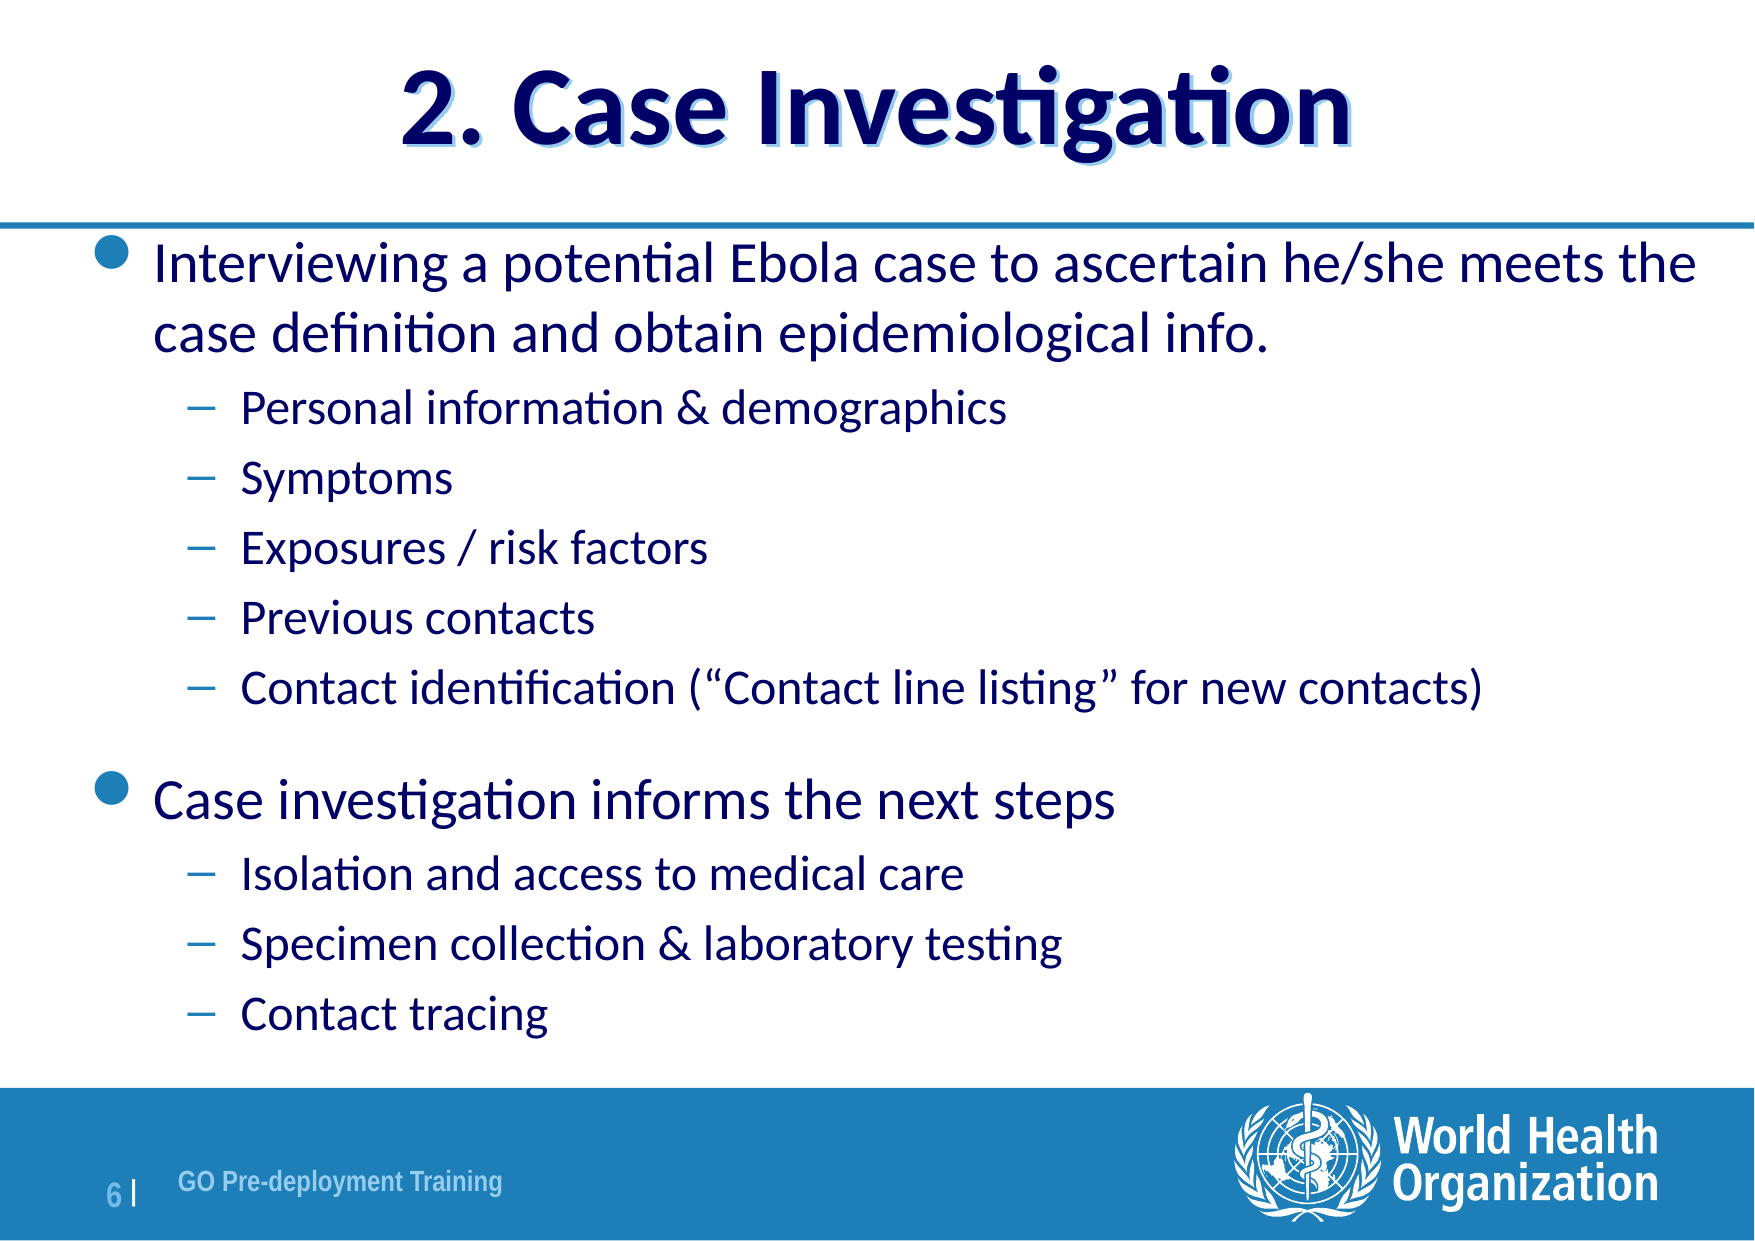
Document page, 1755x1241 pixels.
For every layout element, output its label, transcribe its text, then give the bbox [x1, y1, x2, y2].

title 2. Case Investigation [0, 10, 1755, 189]
list Interviewing a potential Ebola case to ascertain he/she meets the case definition and obtain epidemiological info. Personal information & demographics Symptoms Exposures / risk factors Previous contacts Contact identification (“Contact line listing” for new contacts) Case investigation informs the next steps Isolation and access to medical care Specimen collection & laboratory testing Contact tracing [89, 224, 1720, 1071]
